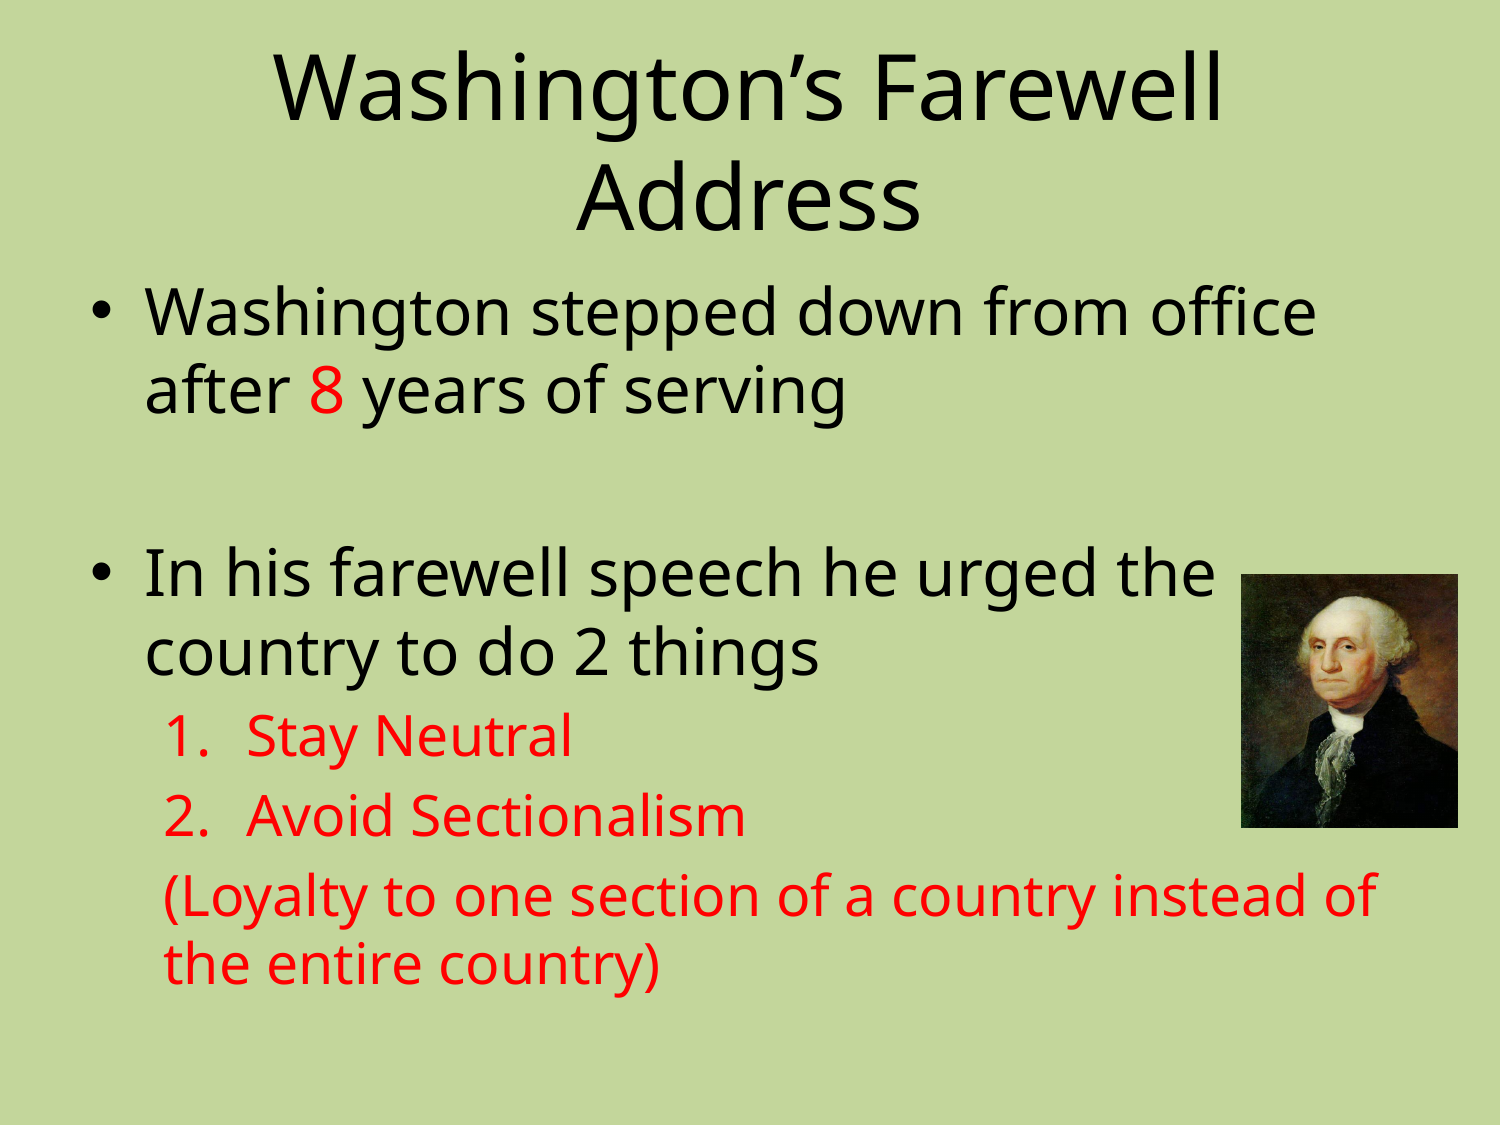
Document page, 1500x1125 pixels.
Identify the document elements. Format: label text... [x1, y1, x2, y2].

picture [1241, 574, 1458, 828]
list Washington stepped down from office after 8 years of serving In his farewell speech he urged the country to do 2 things Stay Neutral Avoid Sectionalism (Loyalty to one section of a country instead of the entire country) [75, 262, 1425, 1005]
title Washington’s Farewell Address [75, 45, 1425, 233]
